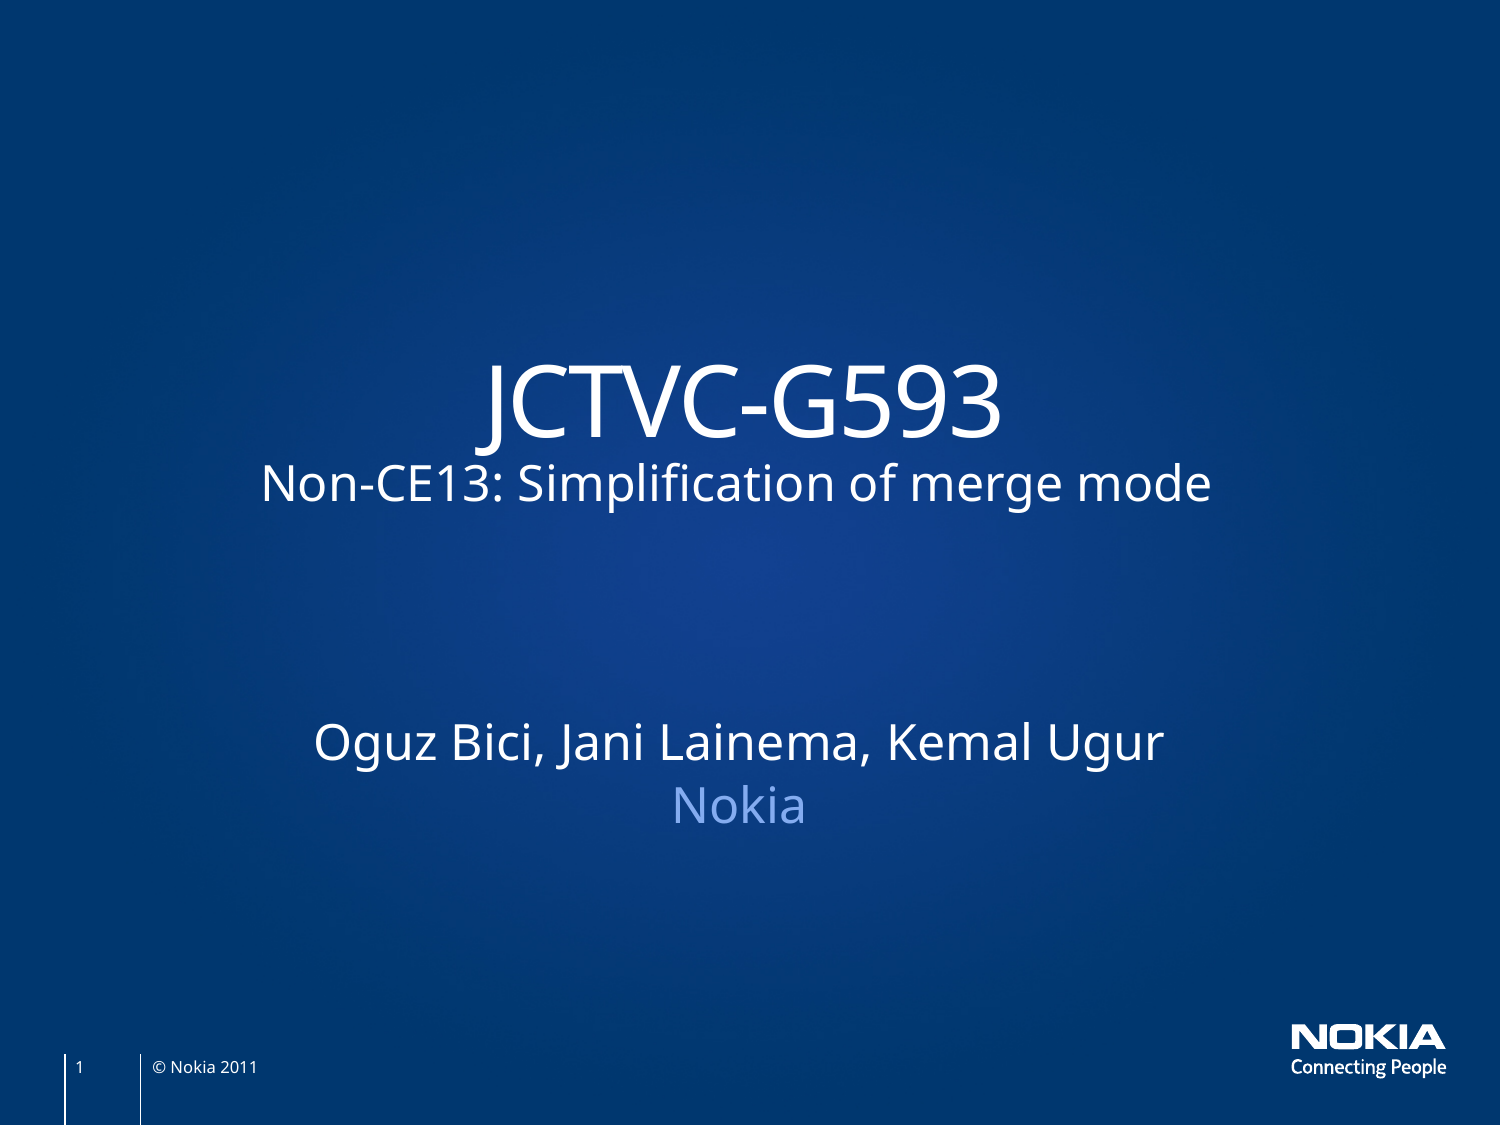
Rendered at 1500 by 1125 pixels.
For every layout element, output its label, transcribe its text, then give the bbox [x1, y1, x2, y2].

title JCTVC-G593 [56, 337, 1433, 459]
slide_number 1 [75, 1058, 124, 1079]
text_box Non-CE13: Simplification of merge mode [53, 450, 1420, 512]
footer © Nokia 2011 [152, 1057, 1231, 1079]
list Oguz Bici, Jani Lainema, Kemal Ugur Nokia [56, 710, 1424, 835]
picture [0, 0, 1500, 1125]
